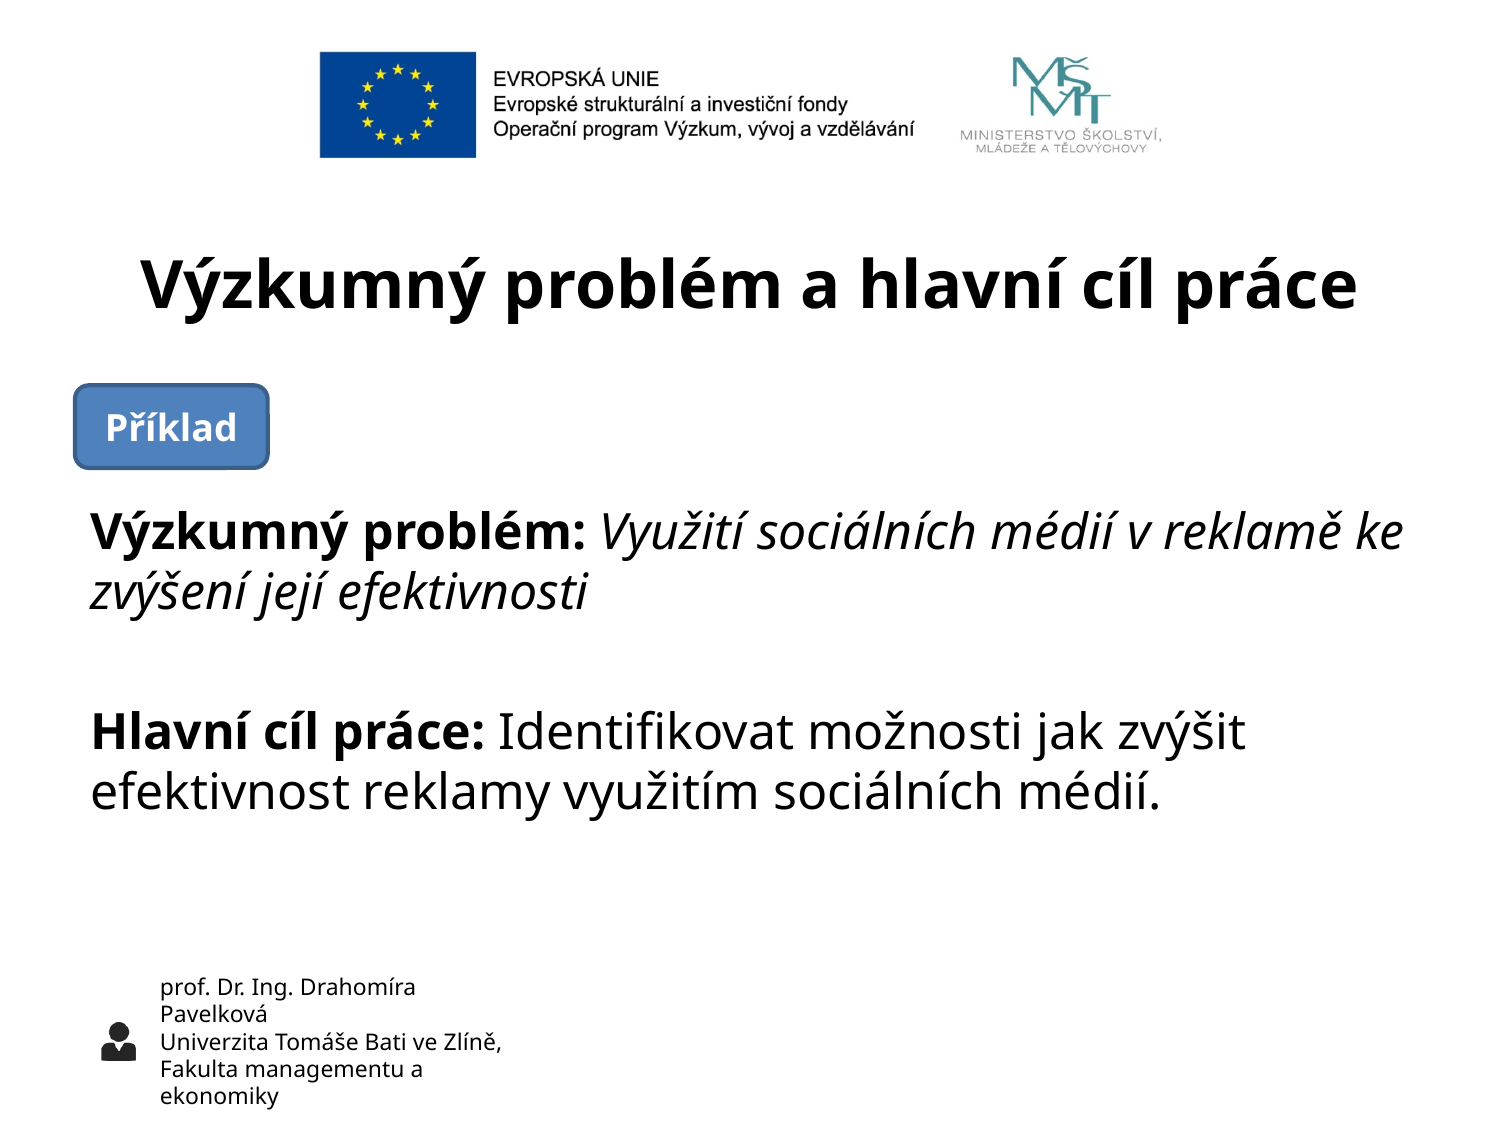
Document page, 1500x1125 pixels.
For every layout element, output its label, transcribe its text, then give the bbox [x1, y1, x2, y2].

picture [267, 0, 1213, 210]
list Příklad: Výzkumný problém: Využití sociálních médií v reklamě ke zvýšení její efektivnosti Hlavní cíl práce: Identifikovat možnosti jak zvýšit efektivnost reklamy využitím sociálních médií. [75, 373, 1425, 1005]
picture [101, 1021, 136, 1062]
title Výzkumný problém a hlavní cíl práce [75, 208, 1425, 357]
footer prof. Dr. Ing. Drahomíra Pavelková Univerzita Tomáše Bati ve Zlíně, Fakulta managementu a ekonomiky [145, 999, 526, 1083]
text_box Příklad [72, 383, 270, 471]
